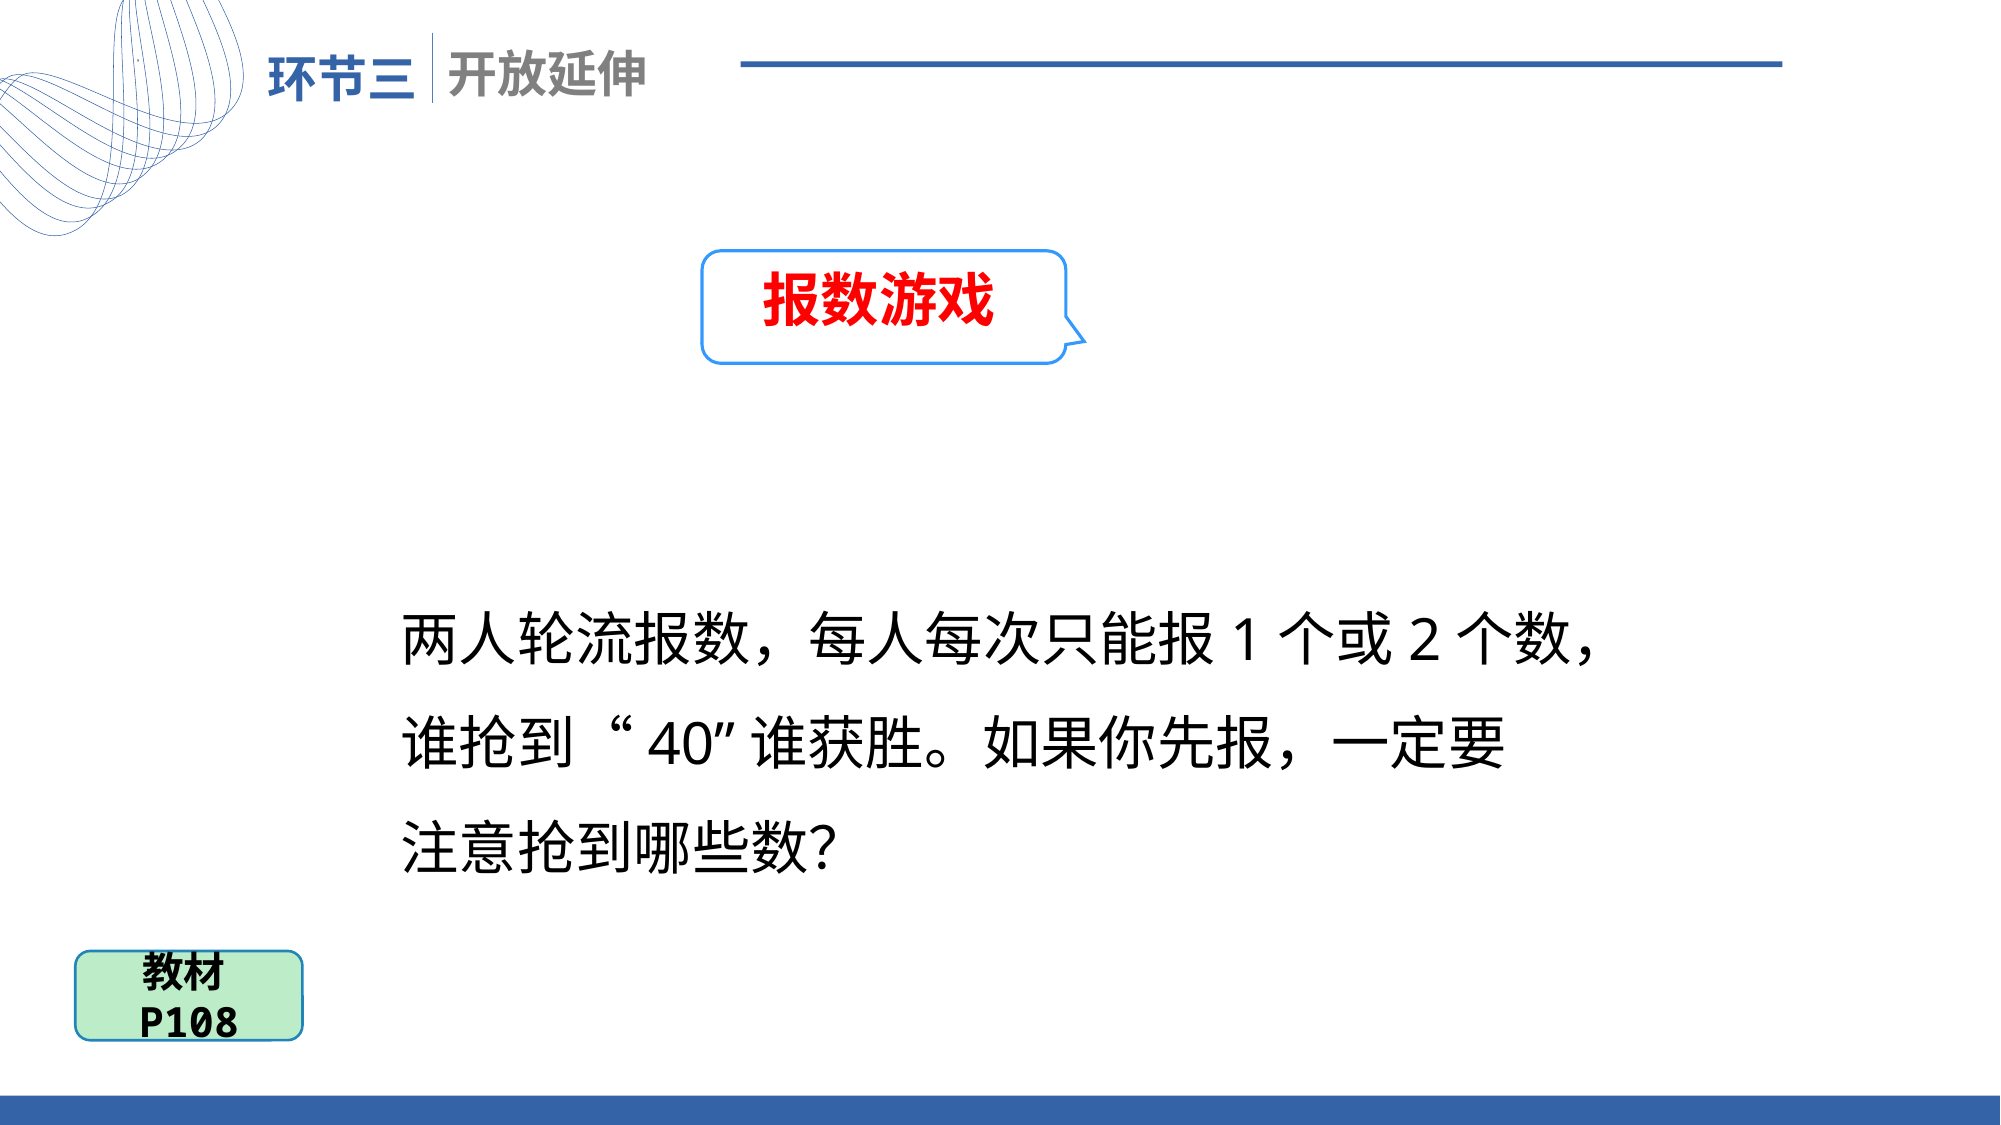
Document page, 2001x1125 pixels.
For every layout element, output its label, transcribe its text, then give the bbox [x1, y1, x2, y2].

text_box 教材P108 [75, 950, 303, 1041]
text_box 报数游戏 [701, 250, 1085, 364]
text_box 两人轮流报数，每人每次只能报1个或2个数， 谁抢到“40”谁获胜。如果你先报，一定要 注意抢到哪些数？ [386, 559, 1614, 889]
